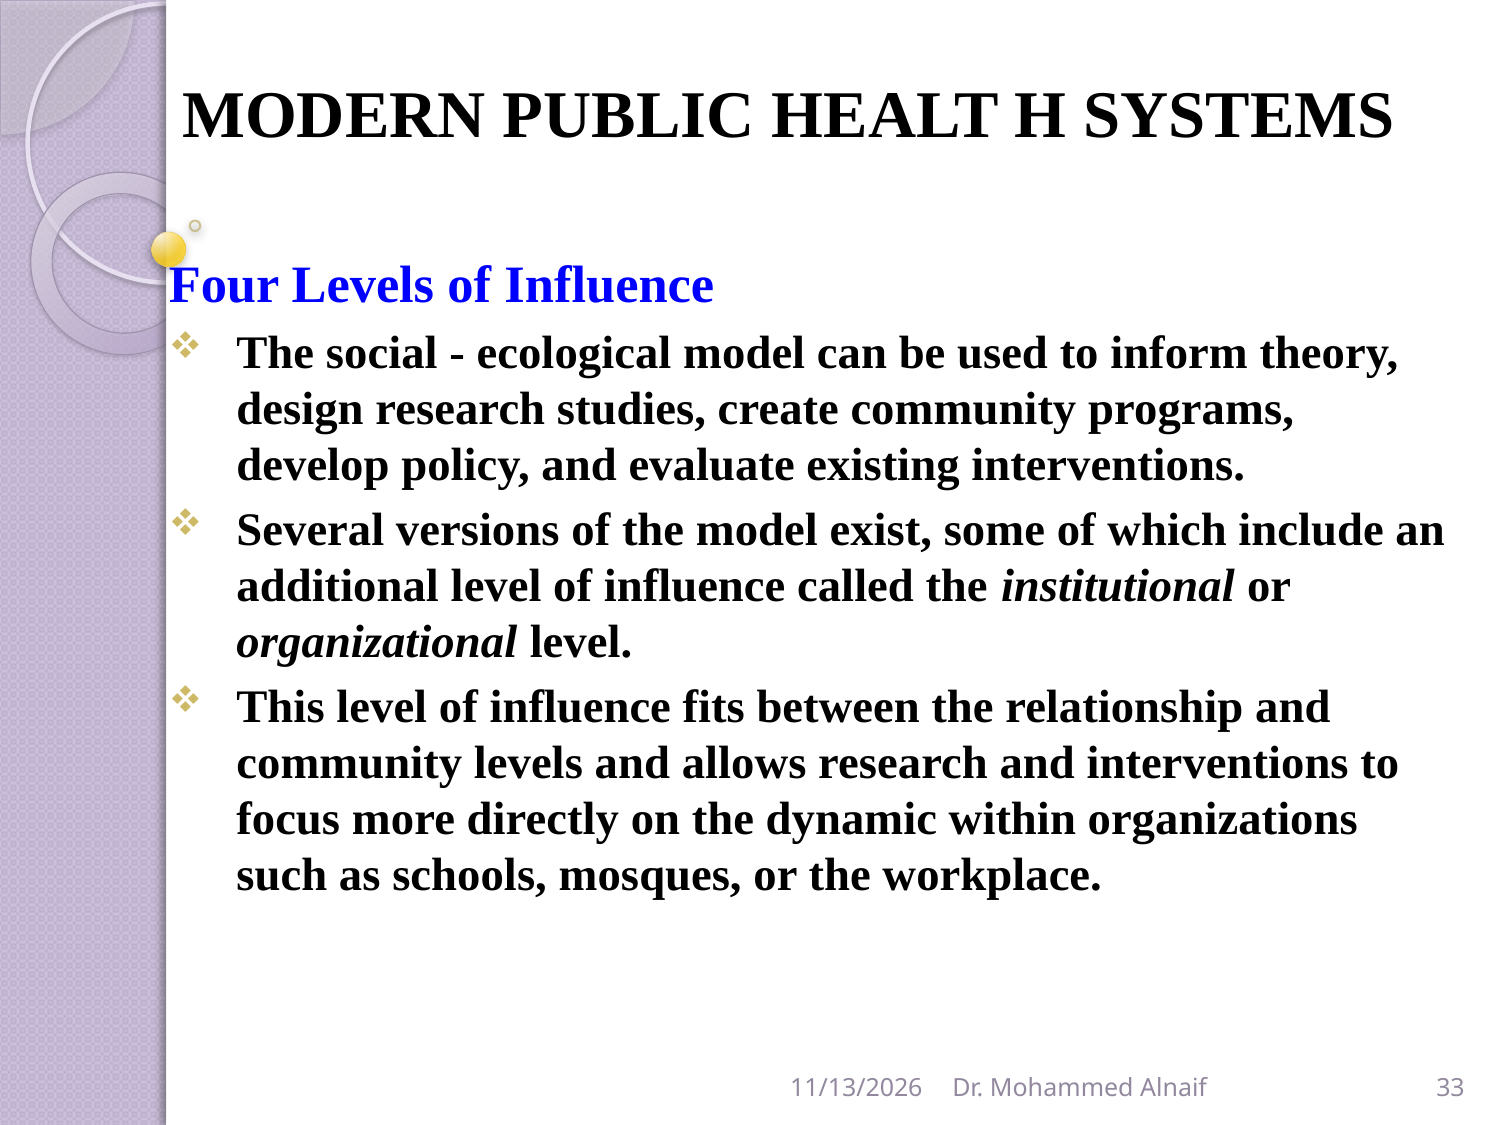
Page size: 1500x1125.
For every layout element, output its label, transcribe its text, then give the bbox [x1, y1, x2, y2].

slide_number 33 [1413, 1034, 1488, 1113]
footer Dr. Mohammed Alnaif [937, 1034, 1413, 1113]
subtitle Four Levels of Influence The social - ecological model can be used to inform theory, design research studies, create community programs, develop policy, and evaluate existing interventions. Several versions of the model exist, some of which include an additional level of influence called the institutional or organizational level. This level of influence fits between the relationship and community levels and allows research and interventions to focus more directly on the dynamic within organizations such as schools, mosques, or the workplace. [150, 249, 1463, 988]
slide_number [587, 1034, 937, 1113]
title MODERN PUBLIC HEALT H SYSTEMS [137, 62, 1413, 159]
